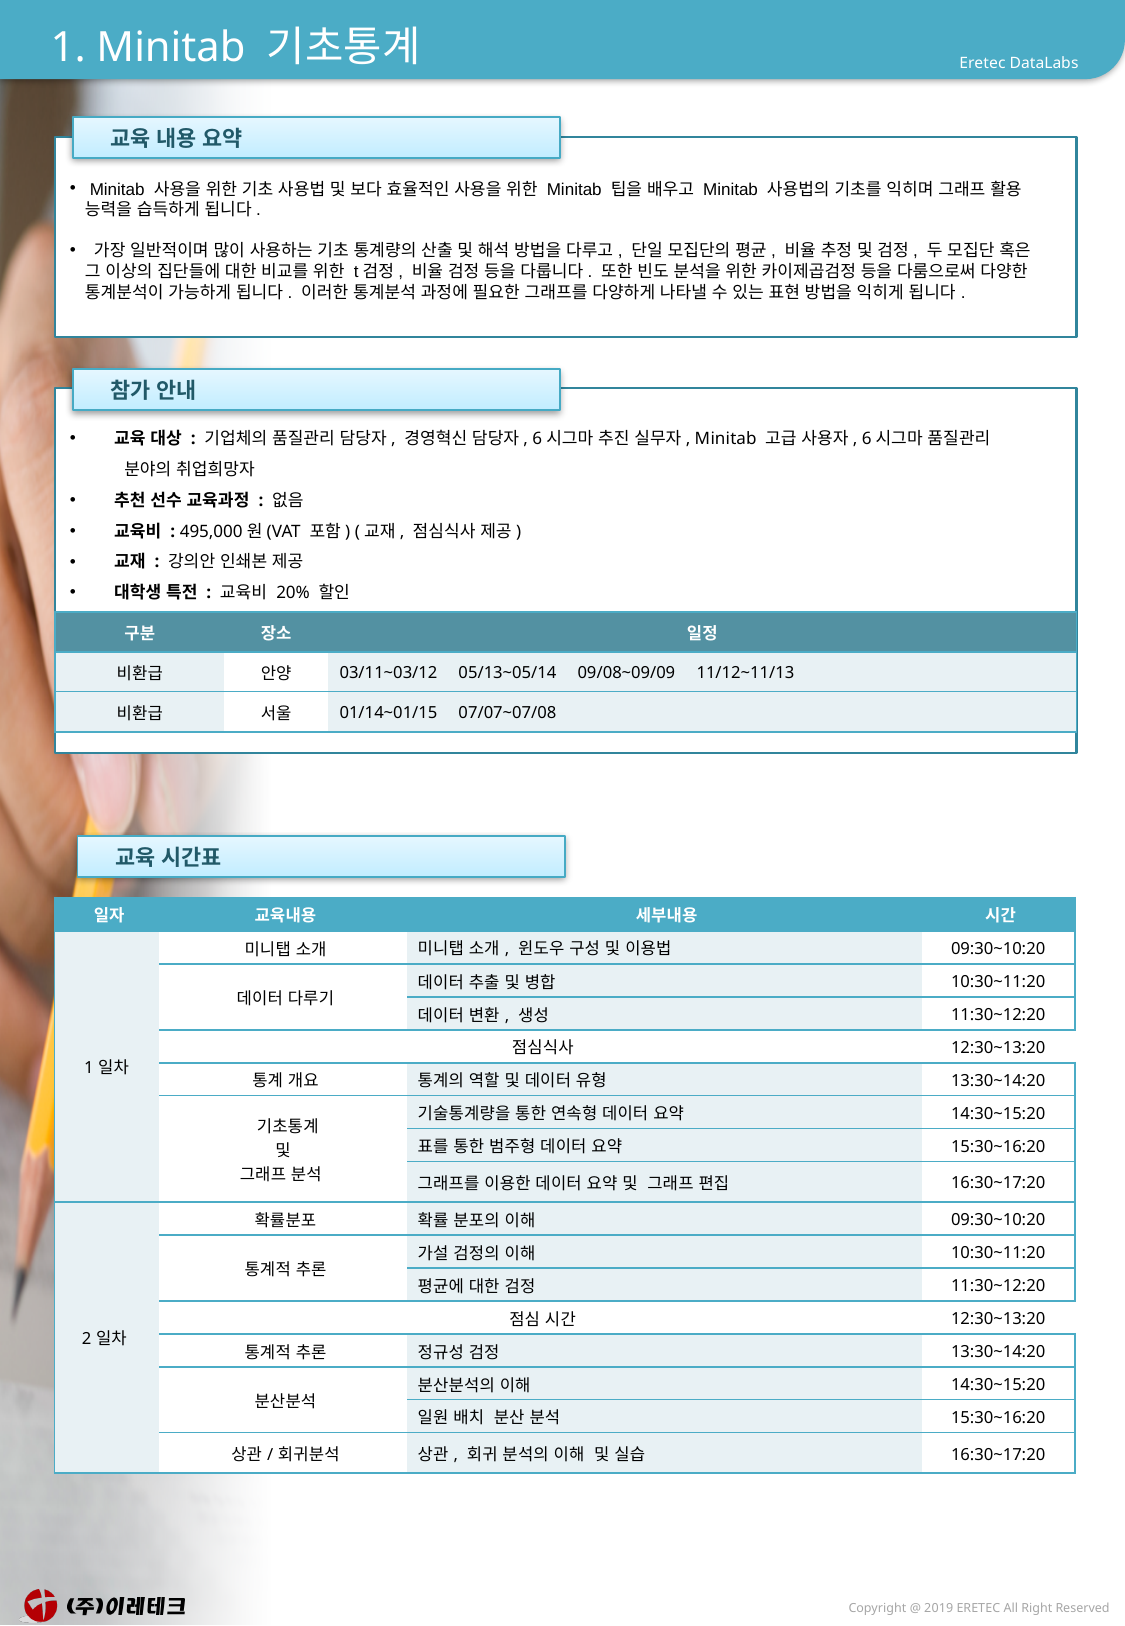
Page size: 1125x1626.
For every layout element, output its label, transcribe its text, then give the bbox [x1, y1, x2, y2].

table_cell 09:30~10:20 [922, 932, 1074, 963]
table_header 시간 [922, 899, 1074, 930]
table_cell 12:30~13:20 [922, 1302, 1075, 1333]
text_box 교육 내용 요약 [72, 116, 561, 159]
table_cell 비환급 [56, 653, 224, 691]
table_cell 상관/회귀분석 [159, 1433, 407, 1472]
table_header 세부내용 [407, 899, 922, 930]
table_cell 기술통계량을 통한 연속형 데이터 요약 [407, 1096, 922, 1128]
table_cell 14:30~15:20 [922, 1368, 1074, 1399]
table_cell 일원 배치 분산 분석 [407, 1400, 922, 1432]
table_cell 안양 [224, 653, 328, 691]
table_cell 통계 개요 [159, 1064, 407, 1095]
table_cell 10:30~11:20 [922, 1236, 1074, 1267]
table_cell 데이터 변환, 생성 [407, 998, 922, 1029]
table_cell 16:30~17:20 [922, 1433, 1074, 1472]
table_cell 분산분석의 이해 [407, 1368, 922, 1399]
table_header 교육내용 [159, 899, 407, 930]
table_cell 서울 [224, 692, 328, 731]
table_cell 15:30~16:20 [922, 1129, 1074, 1161]
table_cell 1일차 [55, 932, 159, 1201]
table_cell 상관, 회귀 분석의 이해 및 실습 [407, 1433, 922, 1472]
table_cell 13:30~14:20 [922, 1335, 1074, 1366]
table_cell 기초통계 및 그래프 분석 [159, 1096, 407, 1201]
table_cell 03/11~03/12 05/13~05/14 09/08~09/09 11/12~11/13 [328, 653, 1076, 691]
table_header 일자 [55, 899, 159, 930]
table_cell 확률분포 [159, 1203, 407, 1234]
table_cell 14:30~15:20 [922, 1096, 1074, 1128]
text_box Minitab 사용을 위한 기초 사용법 및 보다 효율적인 사용을 위한 Minitab 팁을 배우고 Minitab 사용법의 기초를 익히며 그래프 활용 능력을 습득하게 됩니다. 가장 일반적이며 많이 사용하는 기초 통계량의 산출 및 해석 방법을 다루고, 단일 모집단의 평균, 비율 추정 및 검정, 두 모집단 혹은 그 이상의 집단들에 대한 비교를 위한 t검정, 비율 검정 등을 다룹니다. 또한 빈도 분석을 위한 카이제곱검정 등을 다룸으로써 다양한 통계분석이 가능하게 됩니다. 이러한 통계분석 과정에 필요한 그래프를 다양하게 나타낼 수 있는 표현 방법을 익히게 됩니다. [55, 170, 1066, 309]
table_cell 11:30~12:20 [922, 998, 1074, 1029]
table_cell 정규성 검정 [407, 1335, 922, 1366]
table_cell 그래프를 이용한 데이터 요약 및 그래프 편집 [407, 1162, 922, 1201]
table_cell 데이터 다루기 [159, 965, 407, 1029]
table_header 일정 [328, 613, 1076, 651]
table_cell 가설 검정의 이해 [407, 1236, 922, 1267]
table_cell 2일차 [55, 1203, 159, 1472]
text_box 참가 안내 [72, 368, 561, 411]
table_header 구분 [56, 613, 224, 651]
table_cell 12:30~13:20 [922, 1031, 1075, 1062]
title 1. Minitab 기초통계 [35, 9, 634, 80]
text_box [53, 386, 1079, 755]
text_box 교육 대상 : 기업체의 품질관리 담당자, 경영혁신 담당자, 6시그마 추진 실무자, Minitab 고급 사용자, 6시그마 품질관리 분야의 취업희망자 추천 선수 교육과정 : 없음 교육비 : 495,000원(VAT 포함) (교재, 점심식사 제공) 교재 : 강의안 인쇄본 제공 대학생 특전 : 교육비 20% 할인 [55, 409, 1039, 611]
table_cell 10:30~11:20 [922, 965, 1074, 996]
table_cell 통계적 추론 [159, 1335, 407, 1366]
table_cell 분산분석 [159, 1368, 407, 1432]
table_cell 통계적 추론 [159, 1236, 407, 1300]
picture [0, 48, 1125, 1625]
table_cell 확률 분포의 이해 [407, 1203, 922, 1234]
table_cell 13:30~14:20 [922, 1064, 1074, 1095]
table_cell 15:30~16:20 [922, 1400, 1074, 1432]
table_cell 점심식사 [159, 1031, 922, 1062]
table_cell 평균에 대한 검정 [407, 1269, 922, 1300]
table_cell 비환급 [56, 692, 224, 731]
table_cell 11:30~12:20 [922, 1269, 1074, 1300]
text_box [53, 135, 1079, 339]
table_cell 09:30~10:20 [922, 1203, 1074, 1234]
table_cell 점심 시간 [159, 1302, 922, 1333]
table_cell 표를 통한 범주형 데이터 요약 [407, 1129, 922, 1161]
table_cell 16:30~17:20 [922, 1162, 1074, 1201]
table_cell 데이터 추출 및 병합 [407, 965, 922, 996]
text_box 교육 시간표 [77, 835, 566, 878]
table_cell 미니탭 소개 [159, 932, 407, 963]
table_cell 통계의 역할 및 데이터 유형 [407, 1064, 922, 1095]
table_cell 미니탭 소개, 윈도우 구성 및 이용법 [407, 932, 922, 963]
table_header 장소 [224, 613, 328, 651]
table_cell 01/14~01/15 07/07~07/08 [328, 692, 1076, 731]
